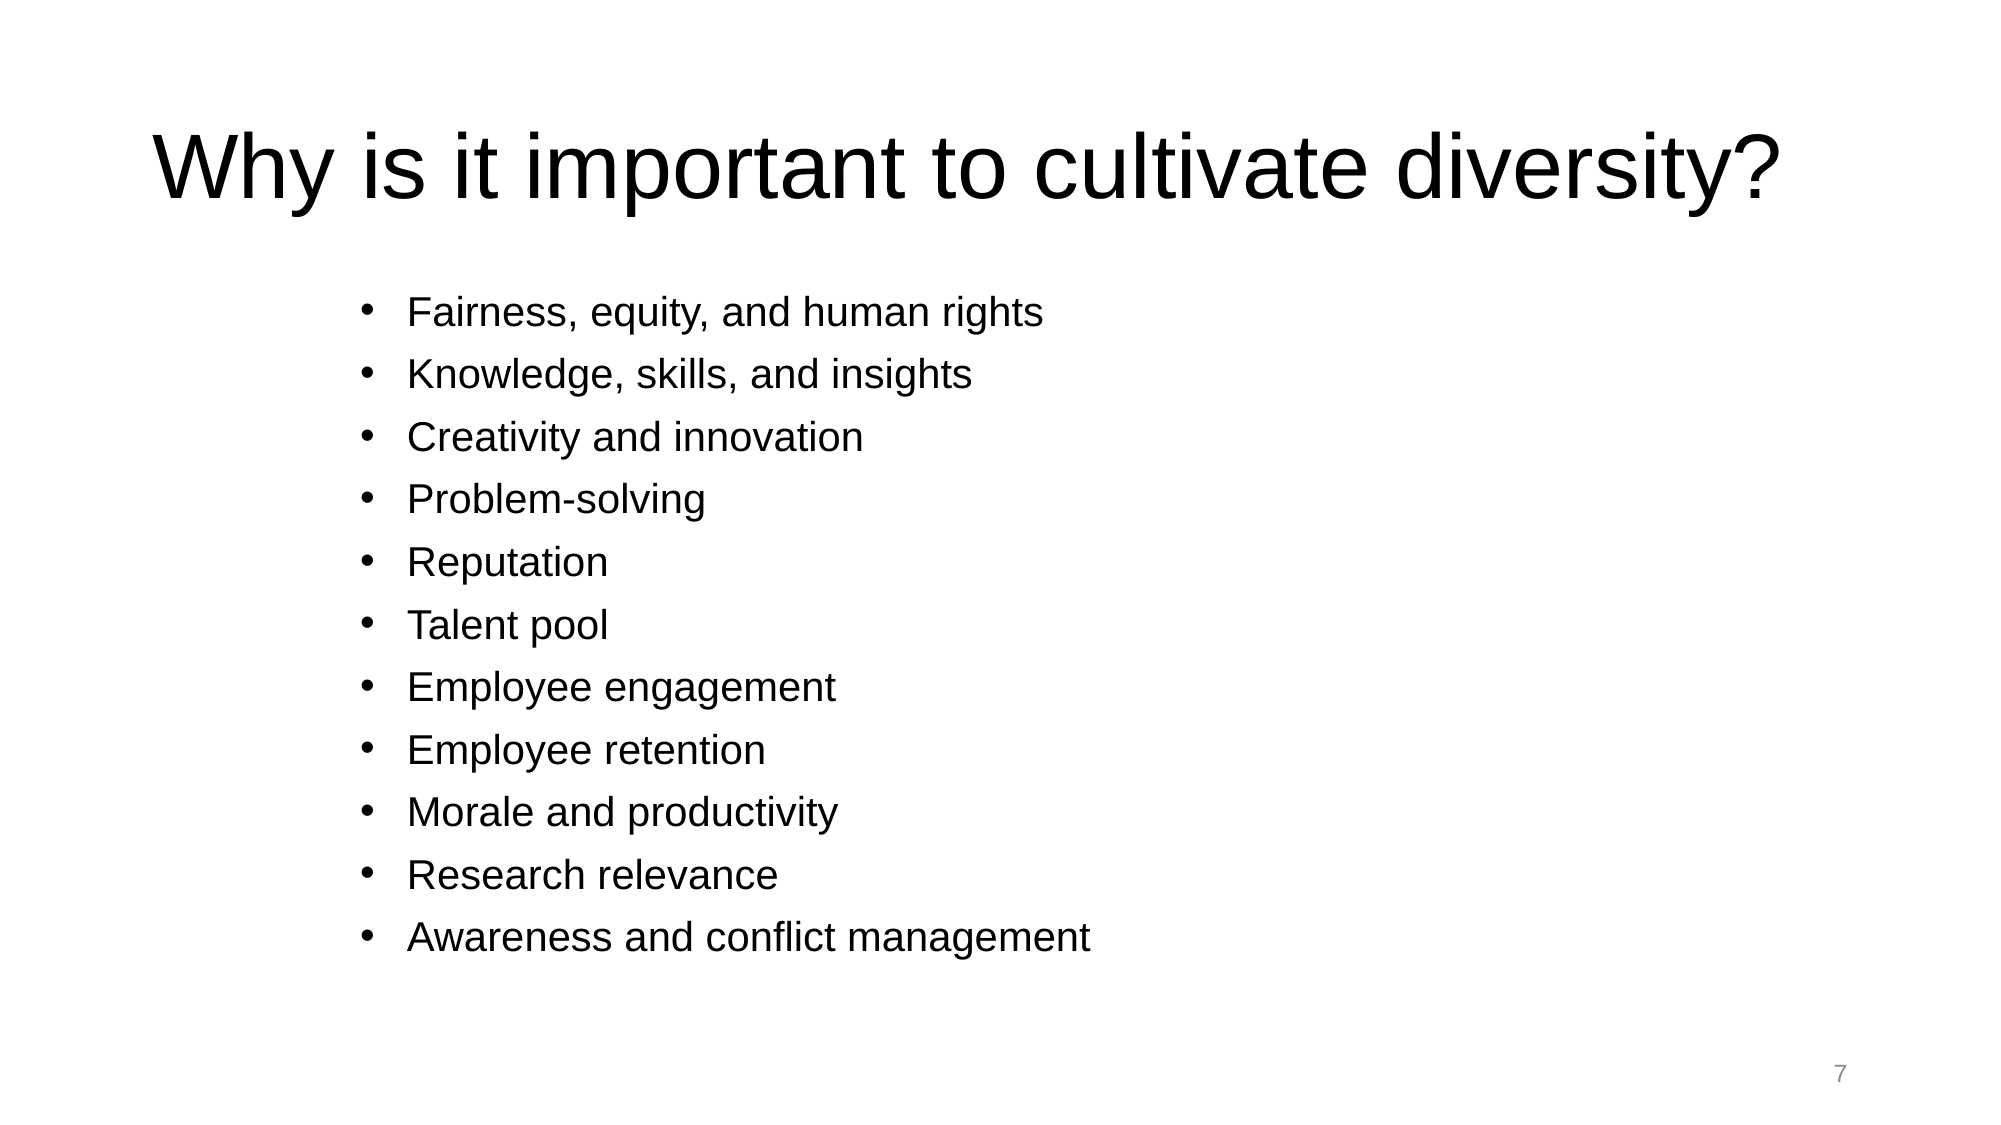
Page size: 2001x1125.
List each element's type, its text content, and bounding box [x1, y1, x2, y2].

title Why is it important to cultivate diversity? [137, 59, 1863, 278]
text_box Fairness, equity, and human rights Knowledge, skills, and insights Creativity and innovation Problem-solving Reputation Talent pool Employee engagement Employee retention Morale and productivity Research relevance Awareness and conflict management [345, 277, 1655, 1013]
slide_number 7 [1412, 1042, 1863, 1103]
